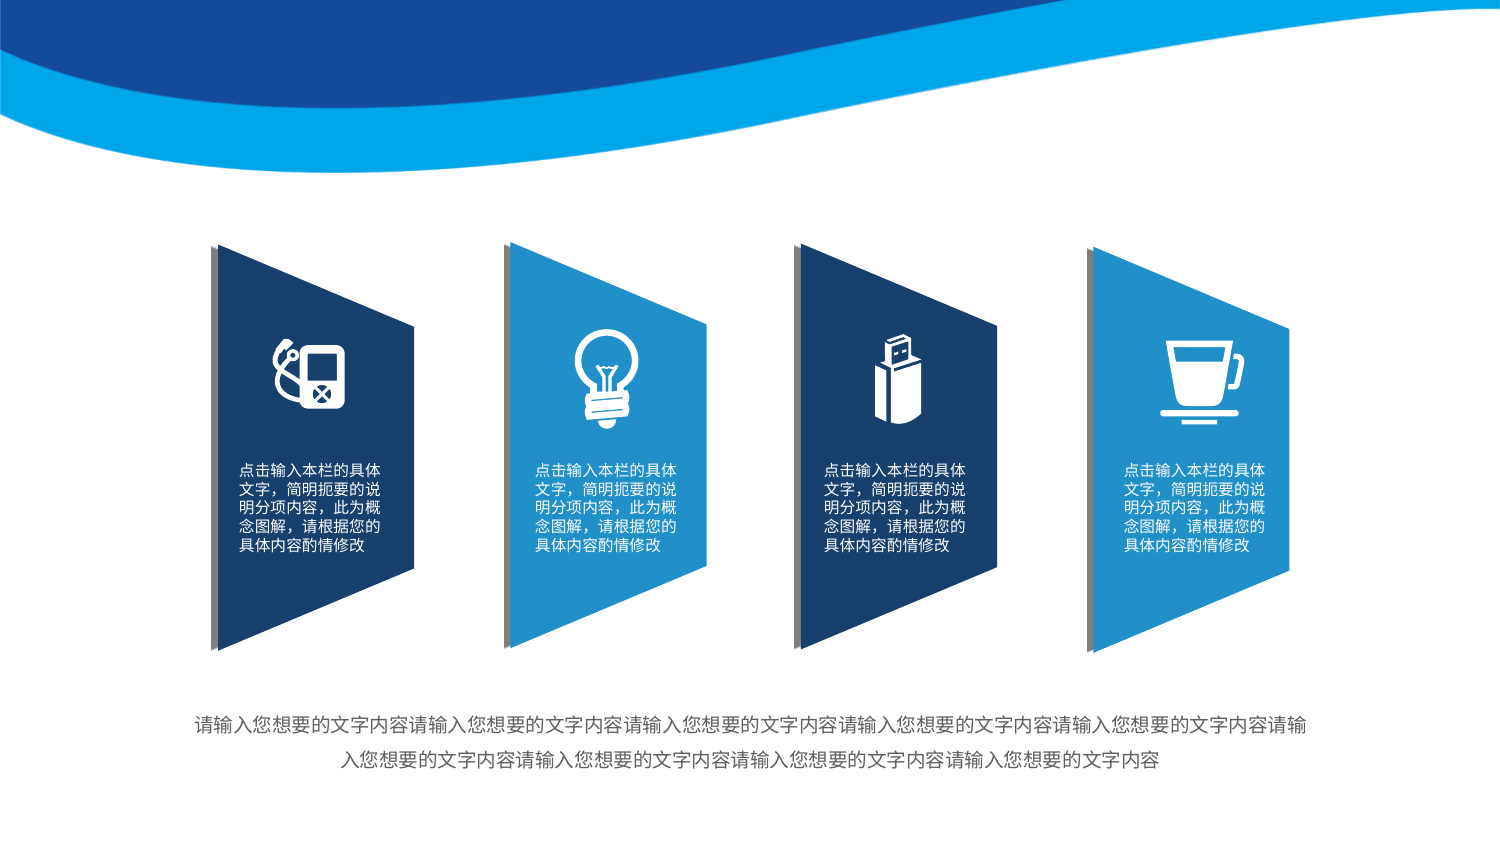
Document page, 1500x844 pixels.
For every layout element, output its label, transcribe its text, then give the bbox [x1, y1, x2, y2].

text_box [510, 242, 707, 649]
text_box 点击输入本栏的具体文字，简明扼要的说明分项内容，此为概念图解，请根据您的具体内容酌情修改 [812, 455, 984, 561]
text_box [1165, 340, 1234, 407]
picture [375, 9, 1500, 173]
text_box 点击输入本栏的具体文字，简明扼要的说明分项内容，此为概念图解，请根据您的具体内容酌情修改 [227, 455, 399, 561]
text_box [272, 338, 345, 409]
text_box [1093, 246, 1290, 653]
text_box 点击输入本栏的具体文字，简明扼要的说明分项内容，此为概念图解，请根据您的具体内容酌情修改 [523, 455, 695, 561]
text_box [875, 365, 887, 422]
text_box [800, 243, 998, 650]
text_box [1227, 353, 1245, 390]
text_box [218, 244, 415, 651]
text_box [1181, 419, 1218, 425]
picture [0, 0, 1057, 108]
text_box 请输入您想要的文字内容请输入您想要的文字内容请输入您想要的文字内容请输入您想要的文字内容请输入您想要的文字内容请输入您想要的文字内容请输入您想要的文字内容请输入您想要的文字内容请输入您想要的文字内容 [185, 695, 1314, 778]
text_box [574, 329, 639, 429]
text_box 点击输入本栏的具体文字，简明扼要的说明分项内容，此为概念图解，请根据您的具体内容酌情修改 [1112, 455, 1284, 561]
text_box [1160, 410, 1239, 417]
text_box [880, 334, 922, 424]
picture [0, 115, 298, 173]
